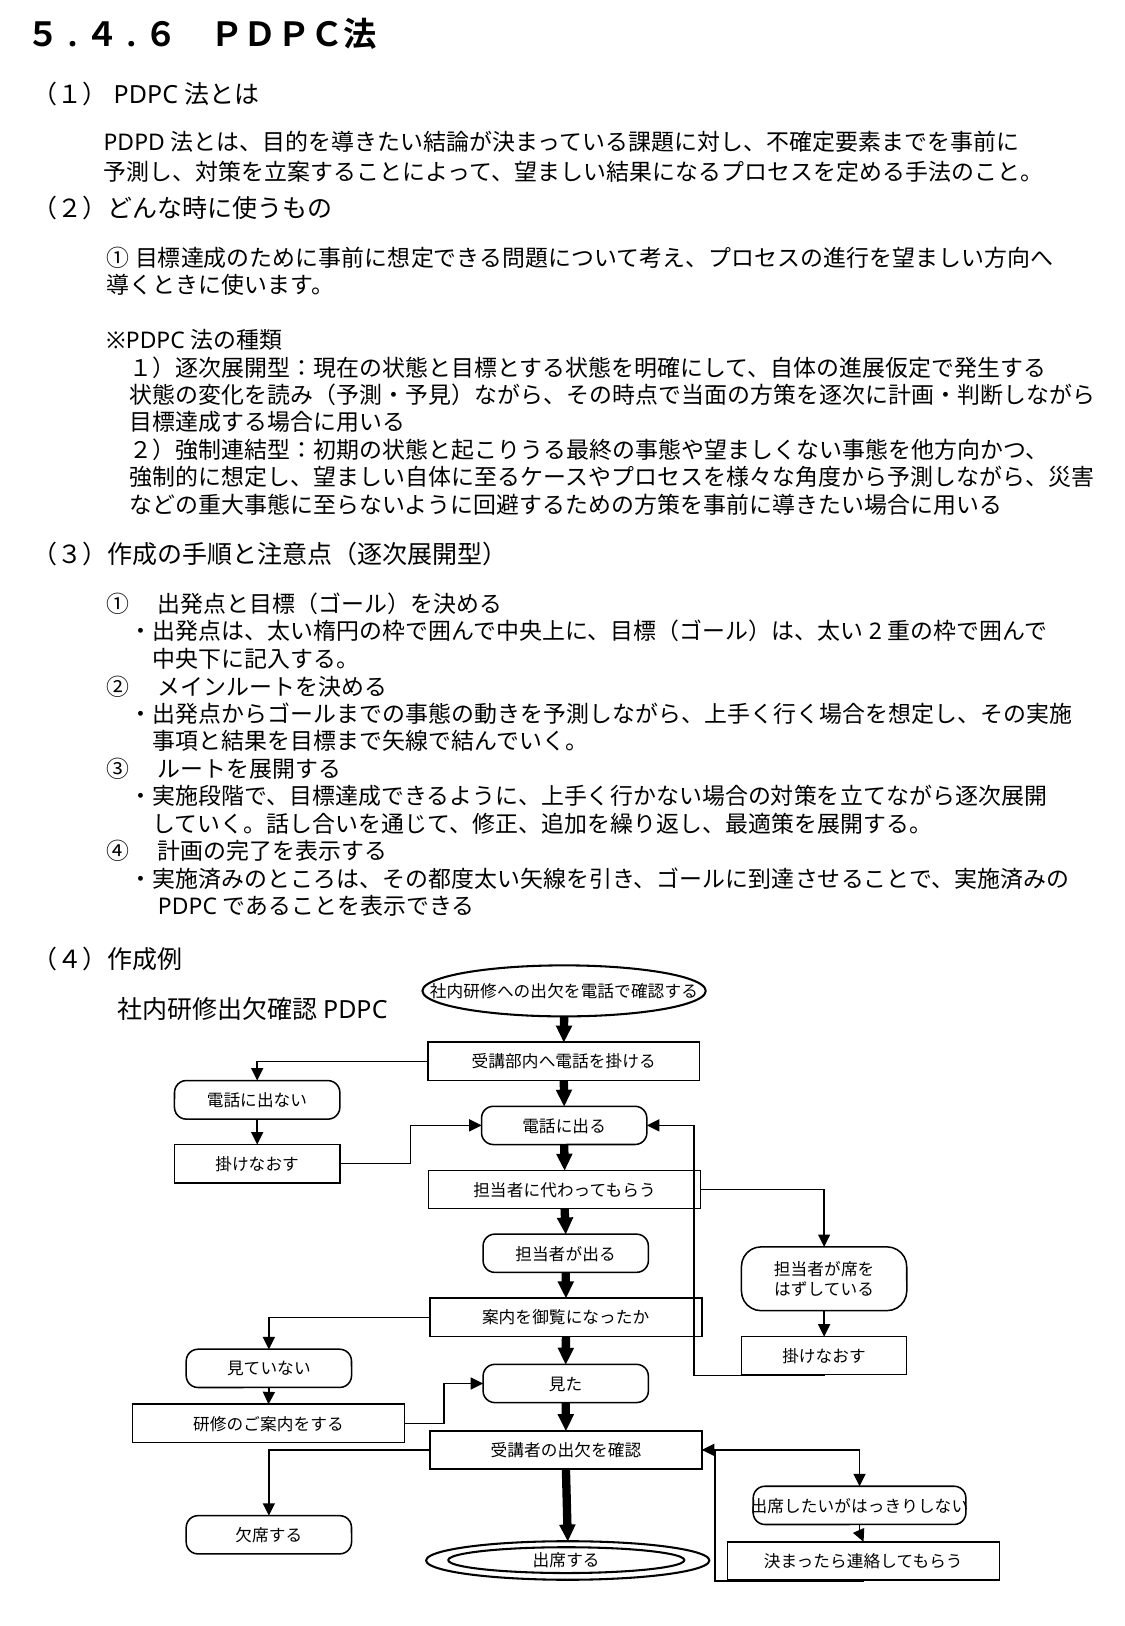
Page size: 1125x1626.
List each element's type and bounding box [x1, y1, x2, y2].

text_box [17, 530, 661, 576]
text_box [91, 235, 1111, 526]
text_box [11, 5, 444, 61]
text_box [17, 70, 1075, 231]
text_box [852, 1530, 871, 1536]
text_box [91, 582, 1088, 927]
text_box [17, 936, 1000, 1597]
